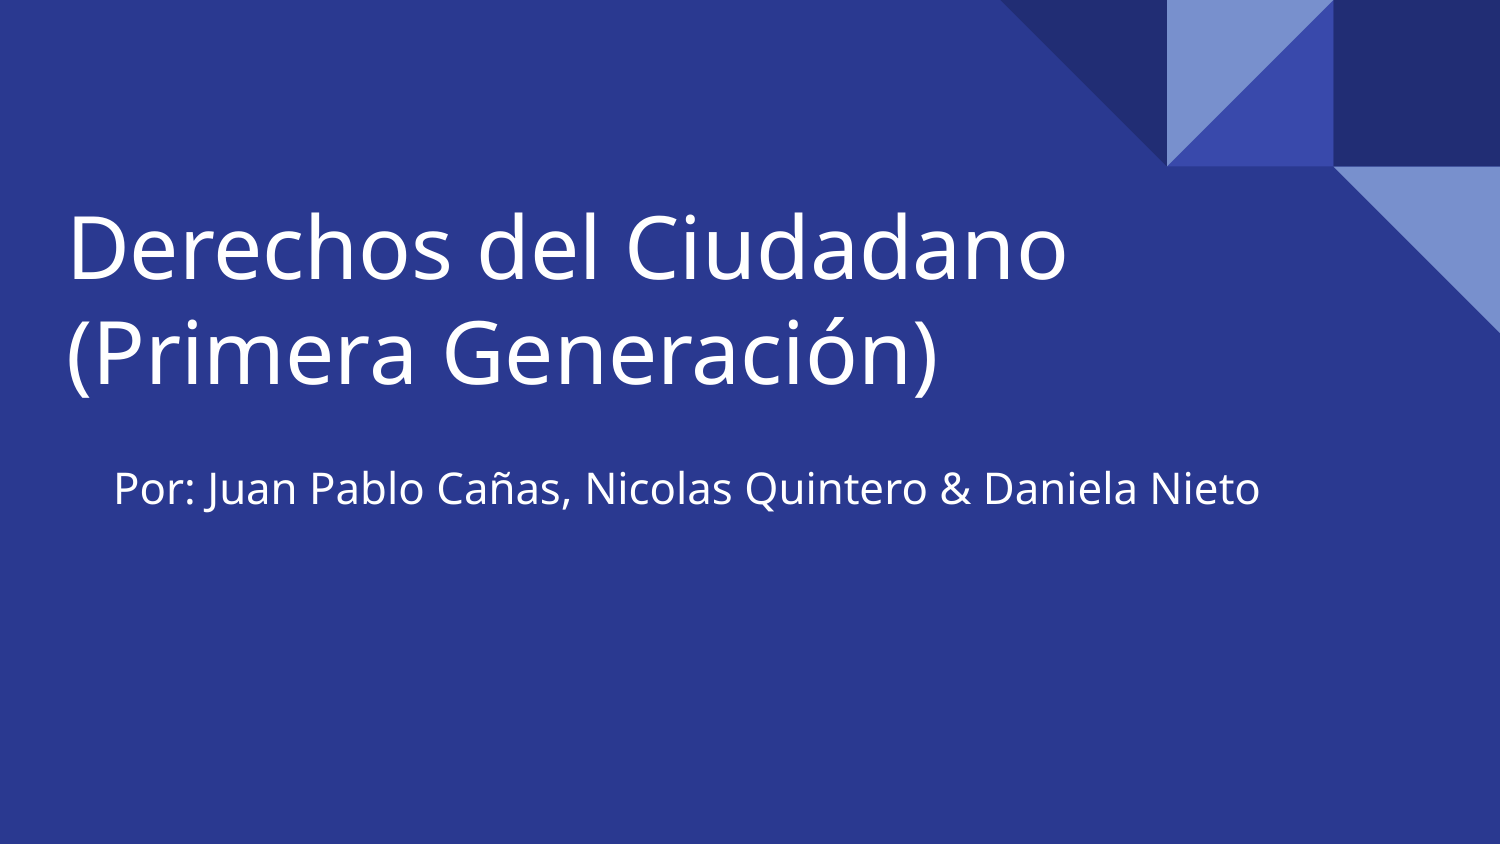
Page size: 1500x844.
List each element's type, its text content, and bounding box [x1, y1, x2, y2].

subtitle Por: Juan Pablo Cañas, Nicolas Quintero & Daniela Nieto [98, 445, 1447, 517]
title Derechos del Ciudadano (Primera Generación) [51, 80, 1449, 418]
